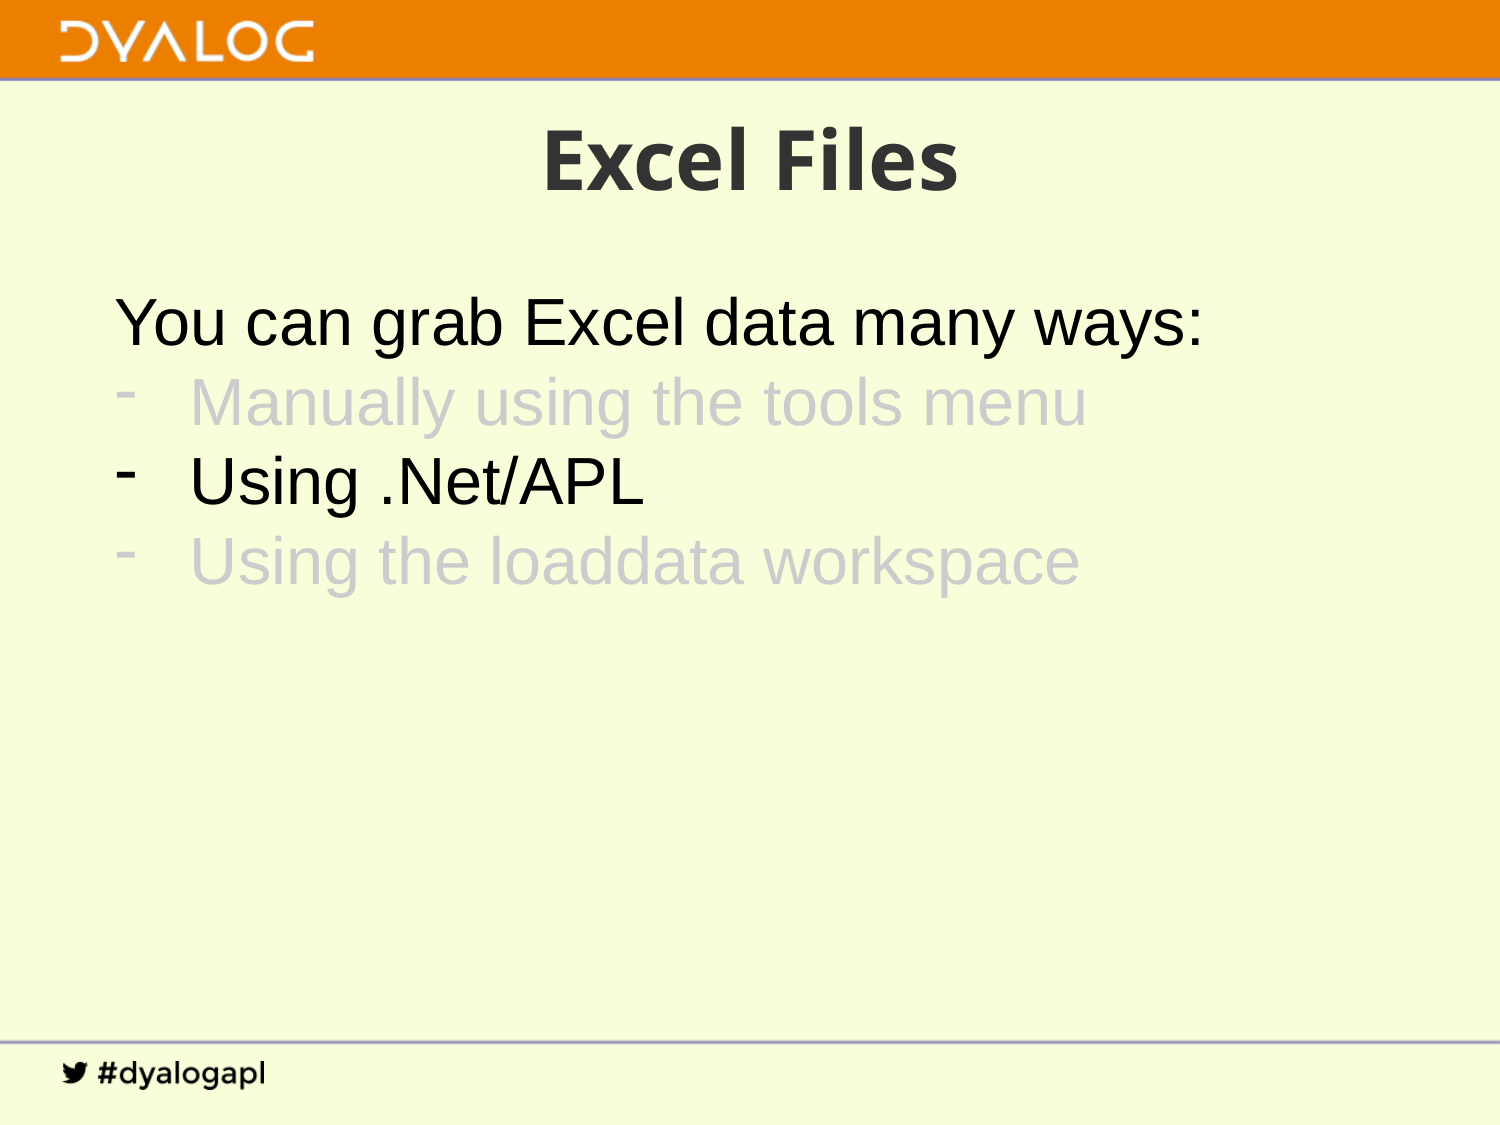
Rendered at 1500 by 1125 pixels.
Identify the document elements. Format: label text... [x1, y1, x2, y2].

subtitle You can grab Excel data many ways: Manually using the tools menu Using .Net/APL Using the loaddata workspace [100, 270, 1412, 906]
title Excel Files [112, 99, 1388, 268]
picture [0, 0, 1500, 1125]
